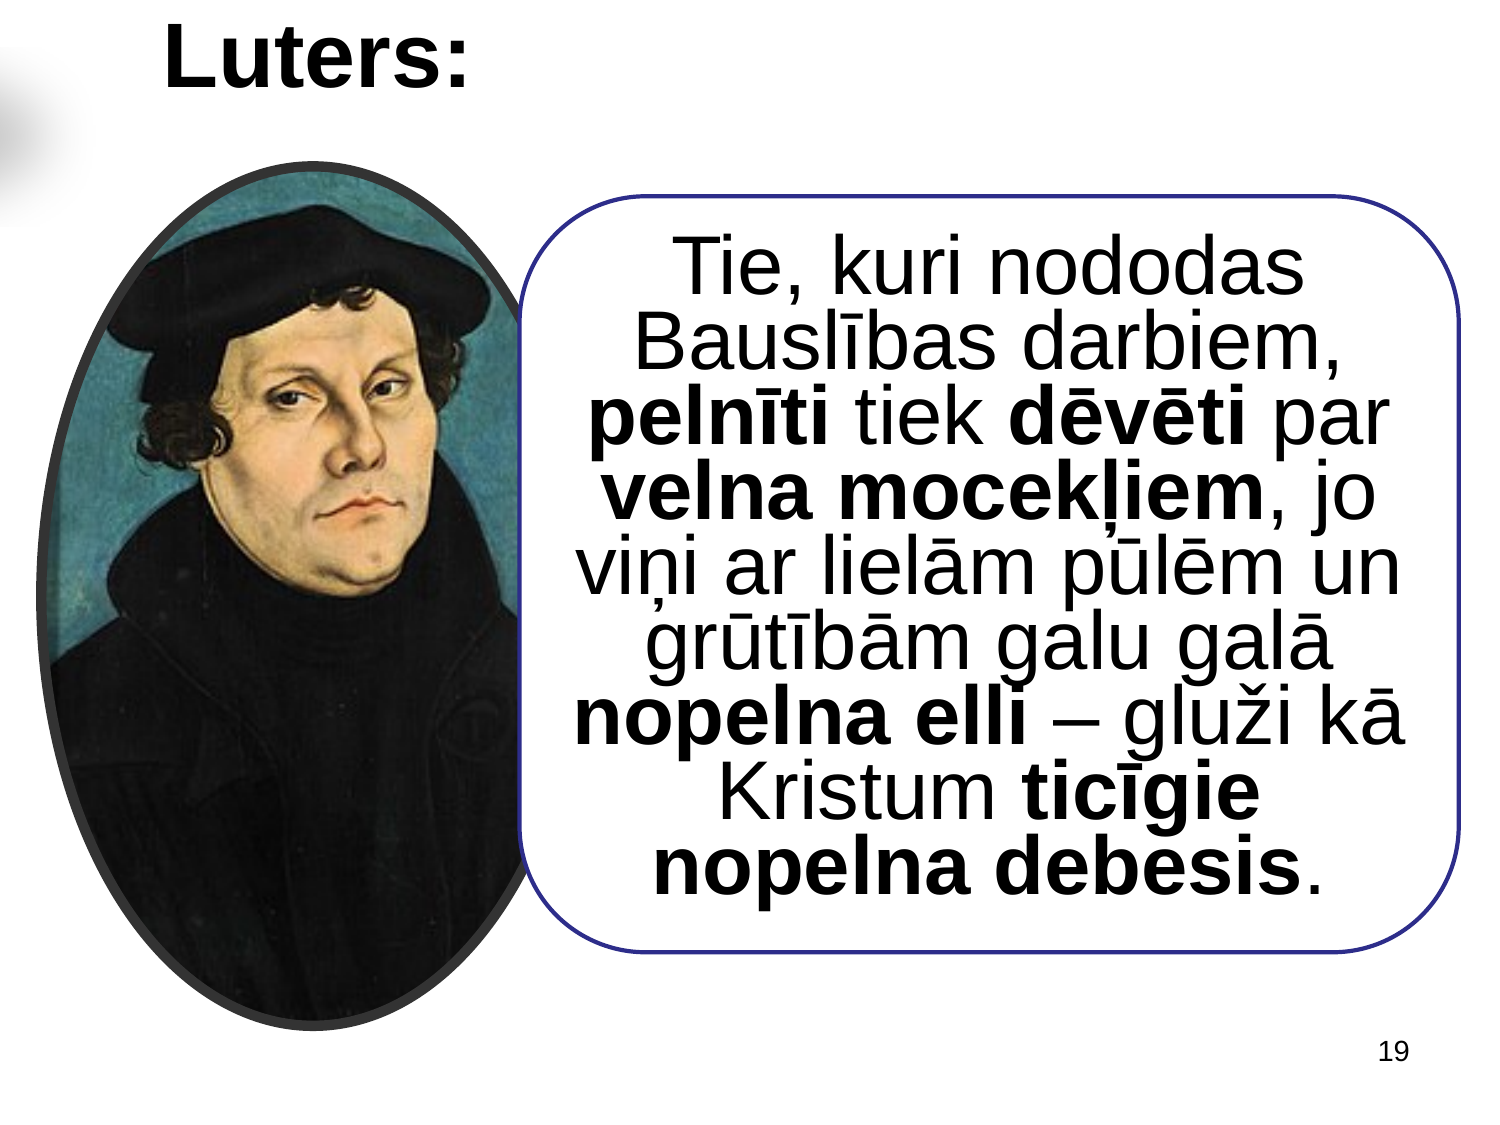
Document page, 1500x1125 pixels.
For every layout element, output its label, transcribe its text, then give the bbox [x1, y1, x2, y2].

text_box Tie, kuri nododas Bauslības darbiem, pelnīti tiek dēvēti par velna mocekļiem, jo viņi ar lielām pūlēm un grūtībām galu galā nopelna elli – gluži kā Kristum ticīgie nopelna debesis. [589, 194, 1461, 955]
title Luters: [147, 0, 1500, 102]
slide_number 19 [1074, 1024, 1426, 1103]
picture [41, 166, 585, 1027]
